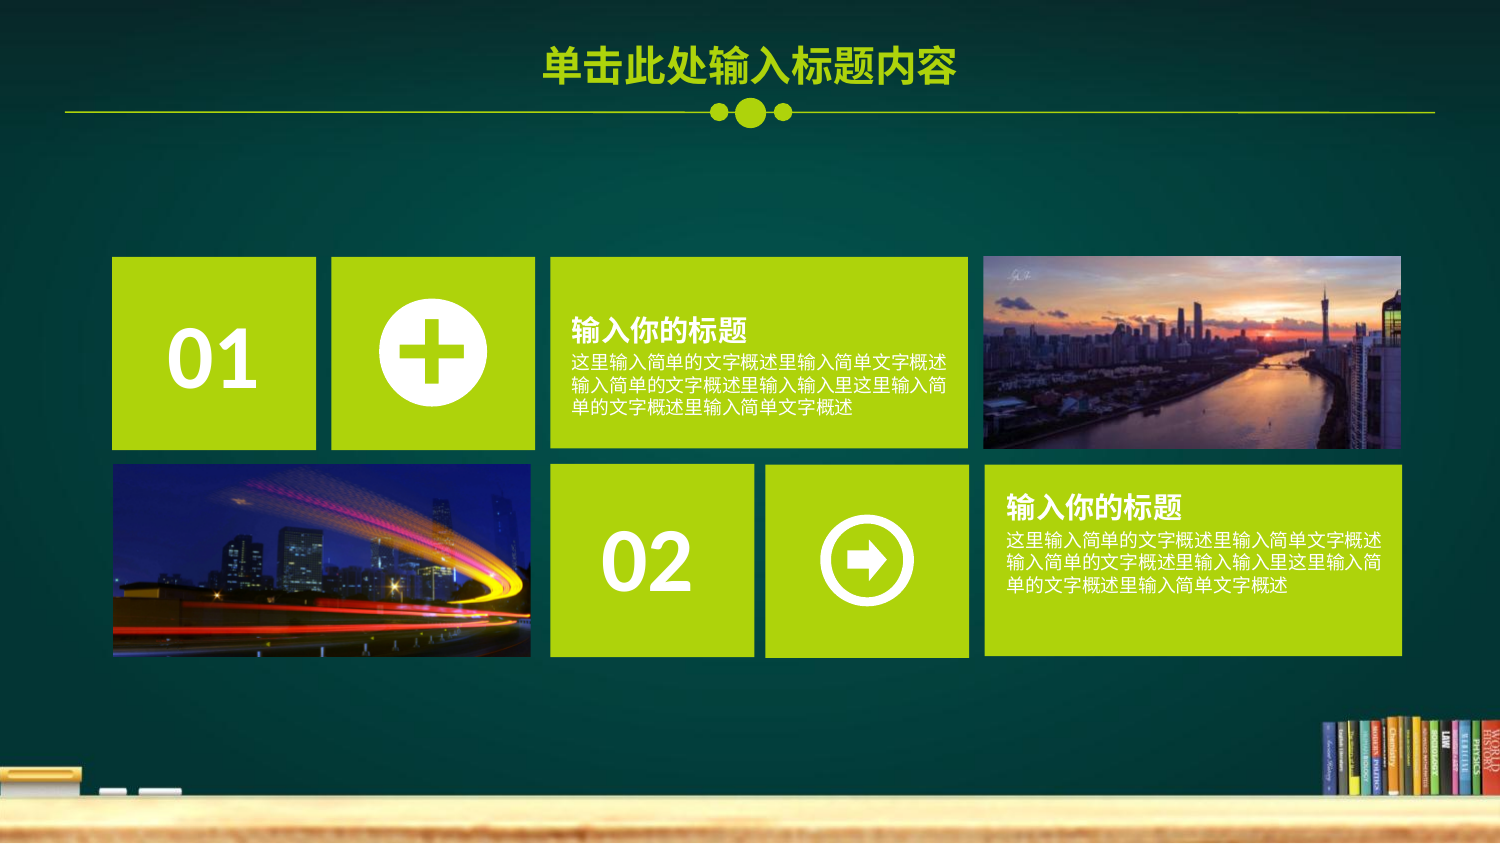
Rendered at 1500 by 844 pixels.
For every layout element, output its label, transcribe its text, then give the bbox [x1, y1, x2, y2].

text_box [548, 462, 756, 659]
text_box [982, 463, 1404, 658]
text_box 02 [586, 492, 710, 617]
picture [0, 0, 1500, 844]
text_box [111, 463, 533, 658]
text_box [329, 255, 537, 452]
text_box 01 [152, 289, 276, 415]
text_box 输入你的标题 这里输入简单的文字概述里输入简单文字概述输入简单的文字概述里输入输入里这里输入简单的文字概述里输入简单文字概述 [991, 482, 1409, 628]
text_box [820, 514, 914, 607]
text_box 输入你的标题 这里输入简单的文字概述里输入简单文字概述输入简单的文字概述里输入输入里这里输入简单的文字概述里输入简单文字概述 [556, 304, 974, 451]
text_box 单击此处输入标题内容 [526, 32, 974, 97]
text_box [981, 255, 1403, 450]
text_box [379, 298, 488, 407]
text_box [763, 463, 971, 660]
text_box [110, 255, 318, 452]
text_box [548, 255, 970, 450]
